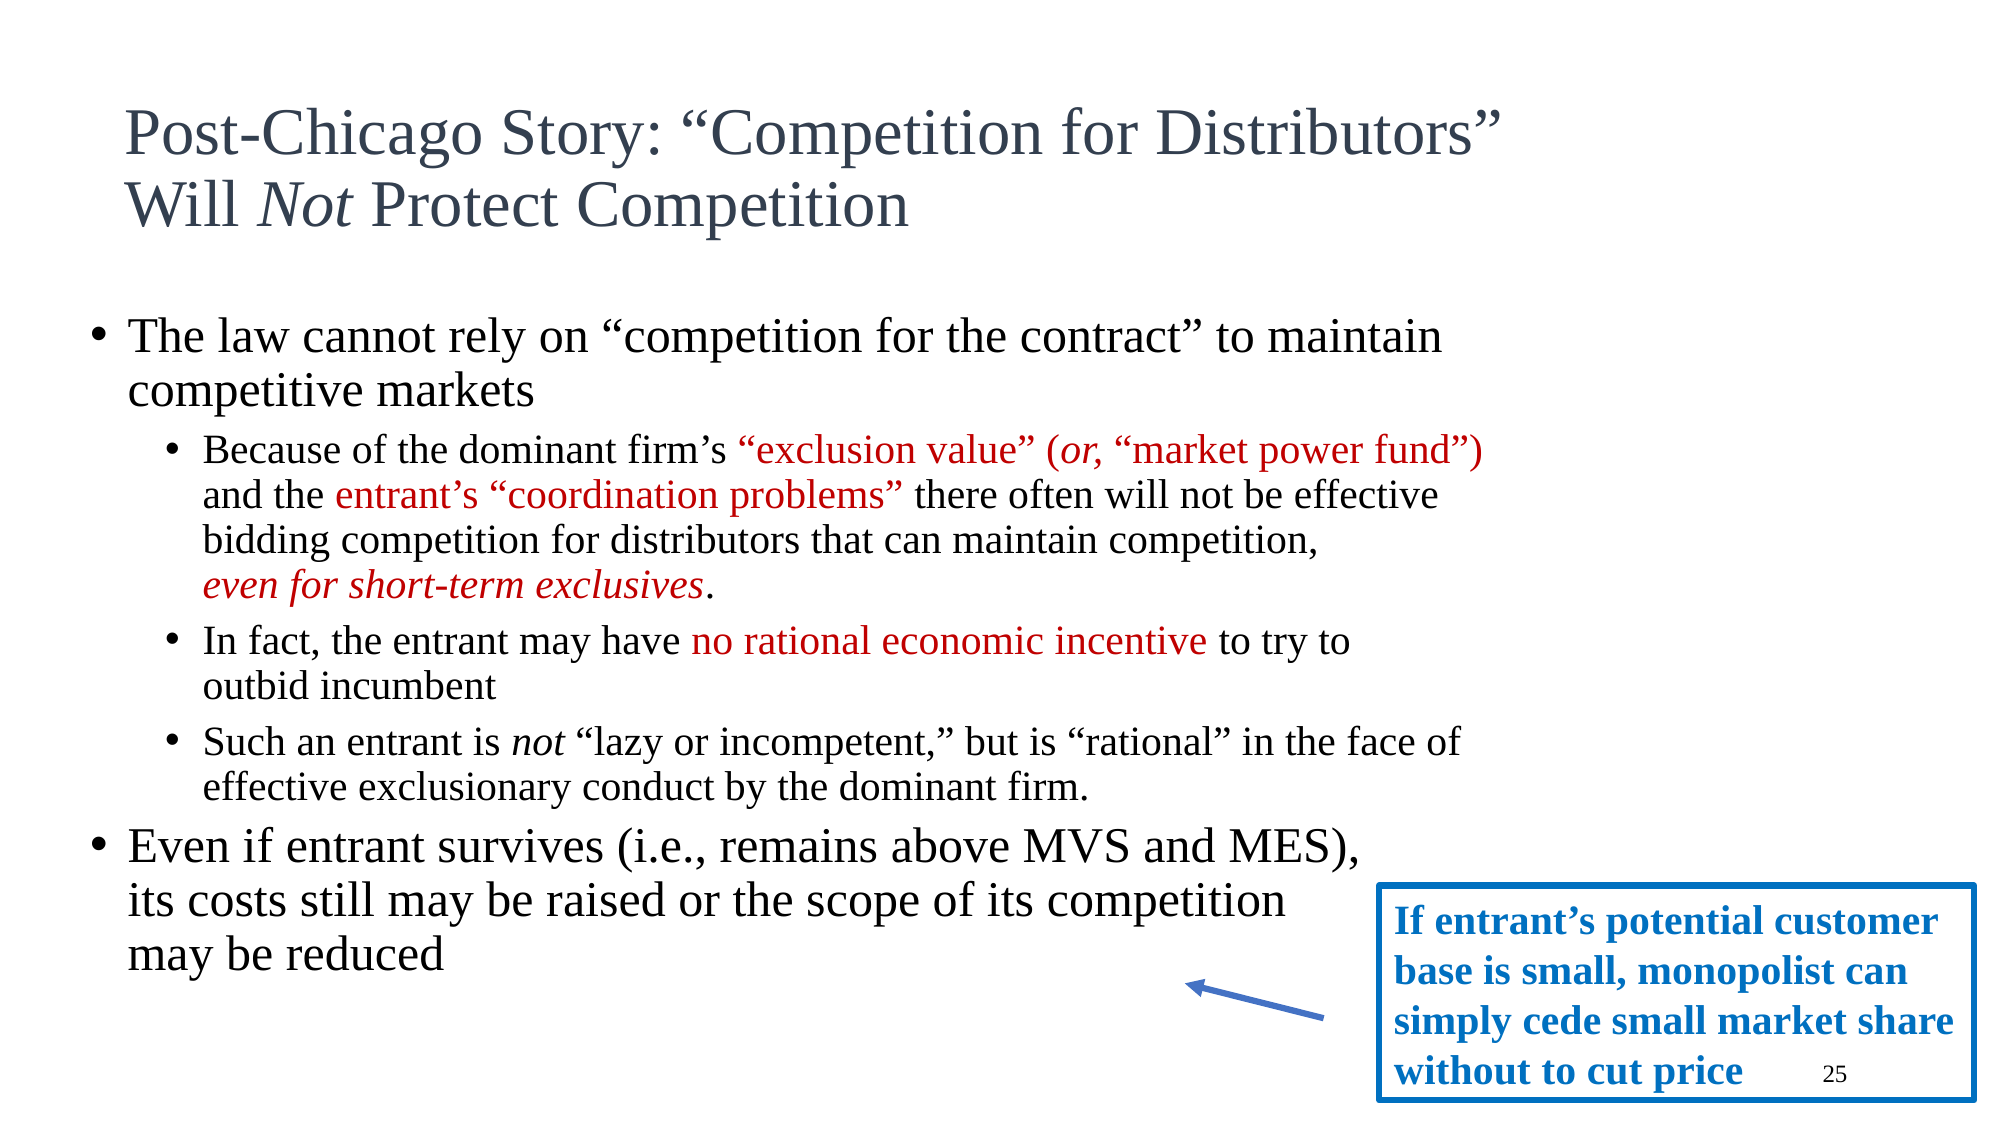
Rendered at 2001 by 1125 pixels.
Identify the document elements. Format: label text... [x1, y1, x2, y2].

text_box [1184, 983, 1324, 1019]
title Post-Chicago Story: “Competition for Distributors” Will Not Protect Competition [109, 59, 2000, 278]
text_box If entrant’s potential customer base is small, monopolist can simply cede small market share without to cut price [1379, 885, 1975, 1101]
list The law cannot rely on “competition for the contract” to maintain competitive markets Because of the dominant firm’s “exclusion value” (or, “market power fund”) and the entrant’s “coordination problems” there often will not be effective bidding competition for distributors that can maintain competition, even for short-term exclusives. In fact, the entrant may have no rational economic incentive to try to outbid incumbent Such an entrant is not “lazy or incompetent,” but is “rational” in the face of effective exclusionary conduct by the dominant firm. Even if entrant survives (i.e., remains above MVS and MES), its costs still may be raised or the scope of its competition may be reduced [0, 301, 1568, 1125]
